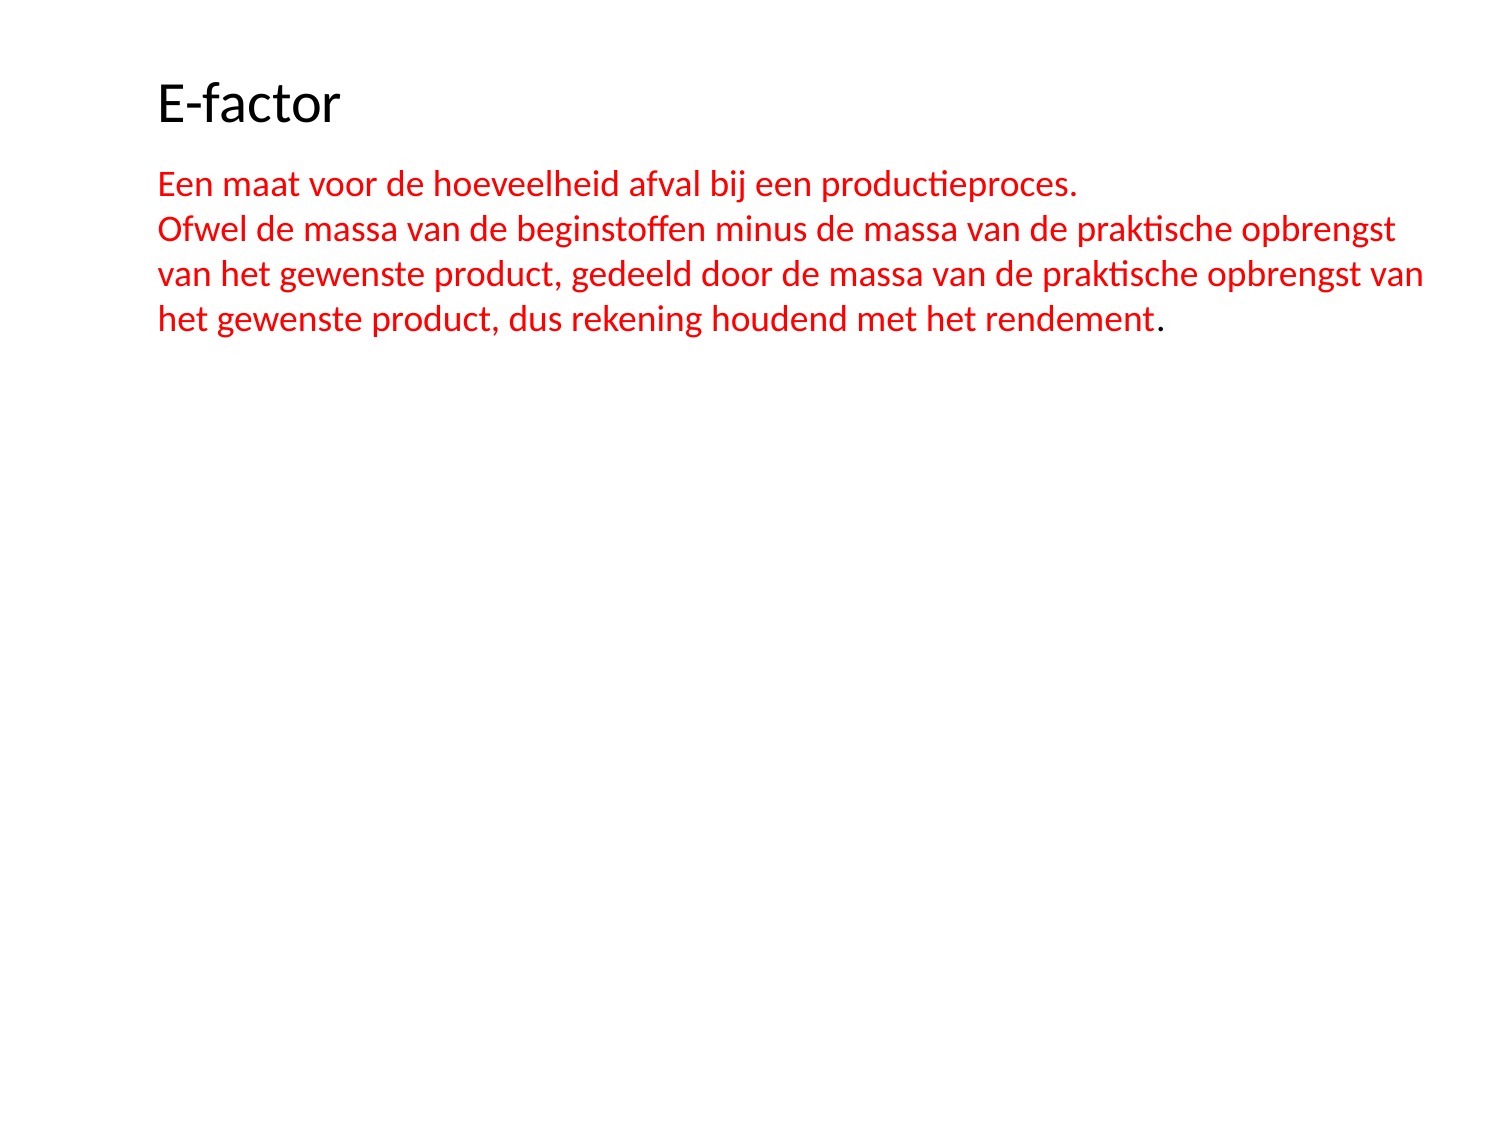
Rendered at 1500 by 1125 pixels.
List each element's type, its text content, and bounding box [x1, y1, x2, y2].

text_box E-factor Een maat voor de hoeveelheid afval bij een productieproces. Ofwel de massa van de beginstoffen minus de massa van de praktische opbrengst van het gewenste product, gedeeld door de massa van de praktische opbrengst van het gewenste product, dus rekening houdend met het rendement. [142, 57, 1463, 392]
